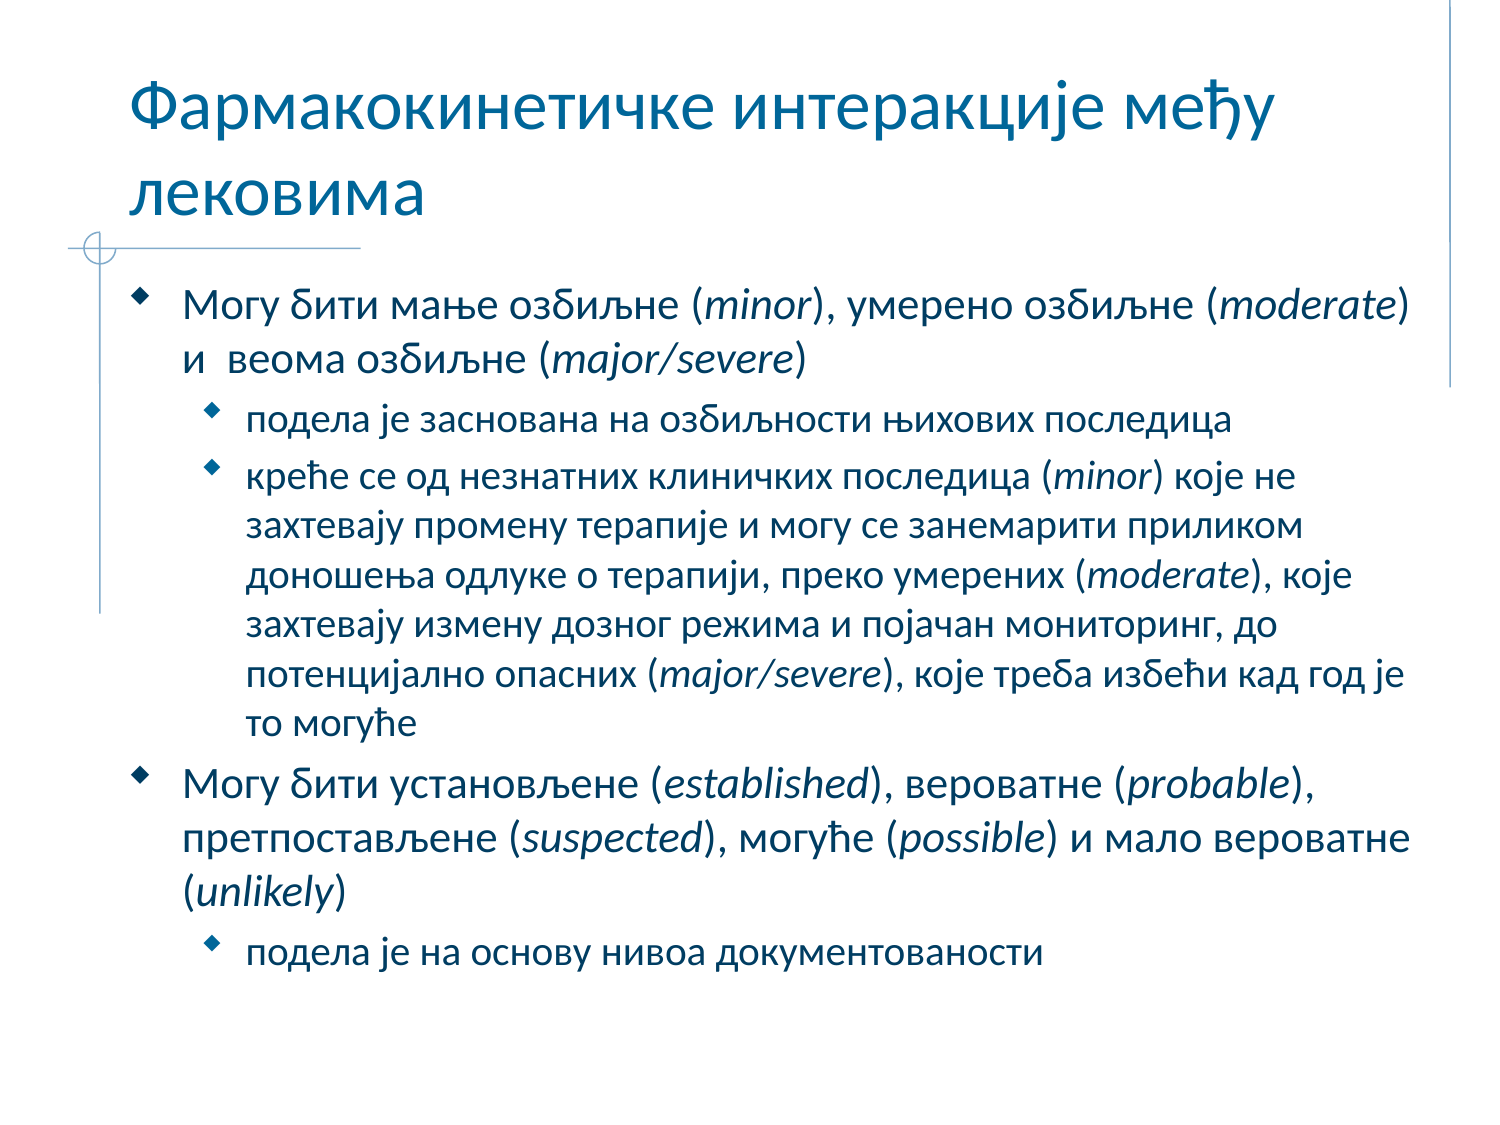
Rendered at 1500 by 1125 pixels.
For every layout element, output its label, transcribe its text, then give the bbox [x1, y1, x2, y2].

title Фармакокинетичке интеракције међу лековима [113, 49, 1436, 238]
list Могу бити мање озбиљне (minor), умерено озбиљне (moderate) и веома озбиљне (major/severe) подела је заснована на озбиљности њихових последица креће се од незнатних клиничких последица (minor) које не захтевају промену терапије и могу се занемарити приликом доношења одлуке о терапији, преко умерених (moderate), које захтевају измену дозног режима и појачан мониторинг, до потенцијално опасних (major/severe), које треба избећи кад год је то могуће Могу бити установљене (established), вероватне (probable), претпостављене (suspected), могуће (possible) и мало вероватне (unlikely) подела је на основу нивоа документованости [111, 266, 1436, 988]
